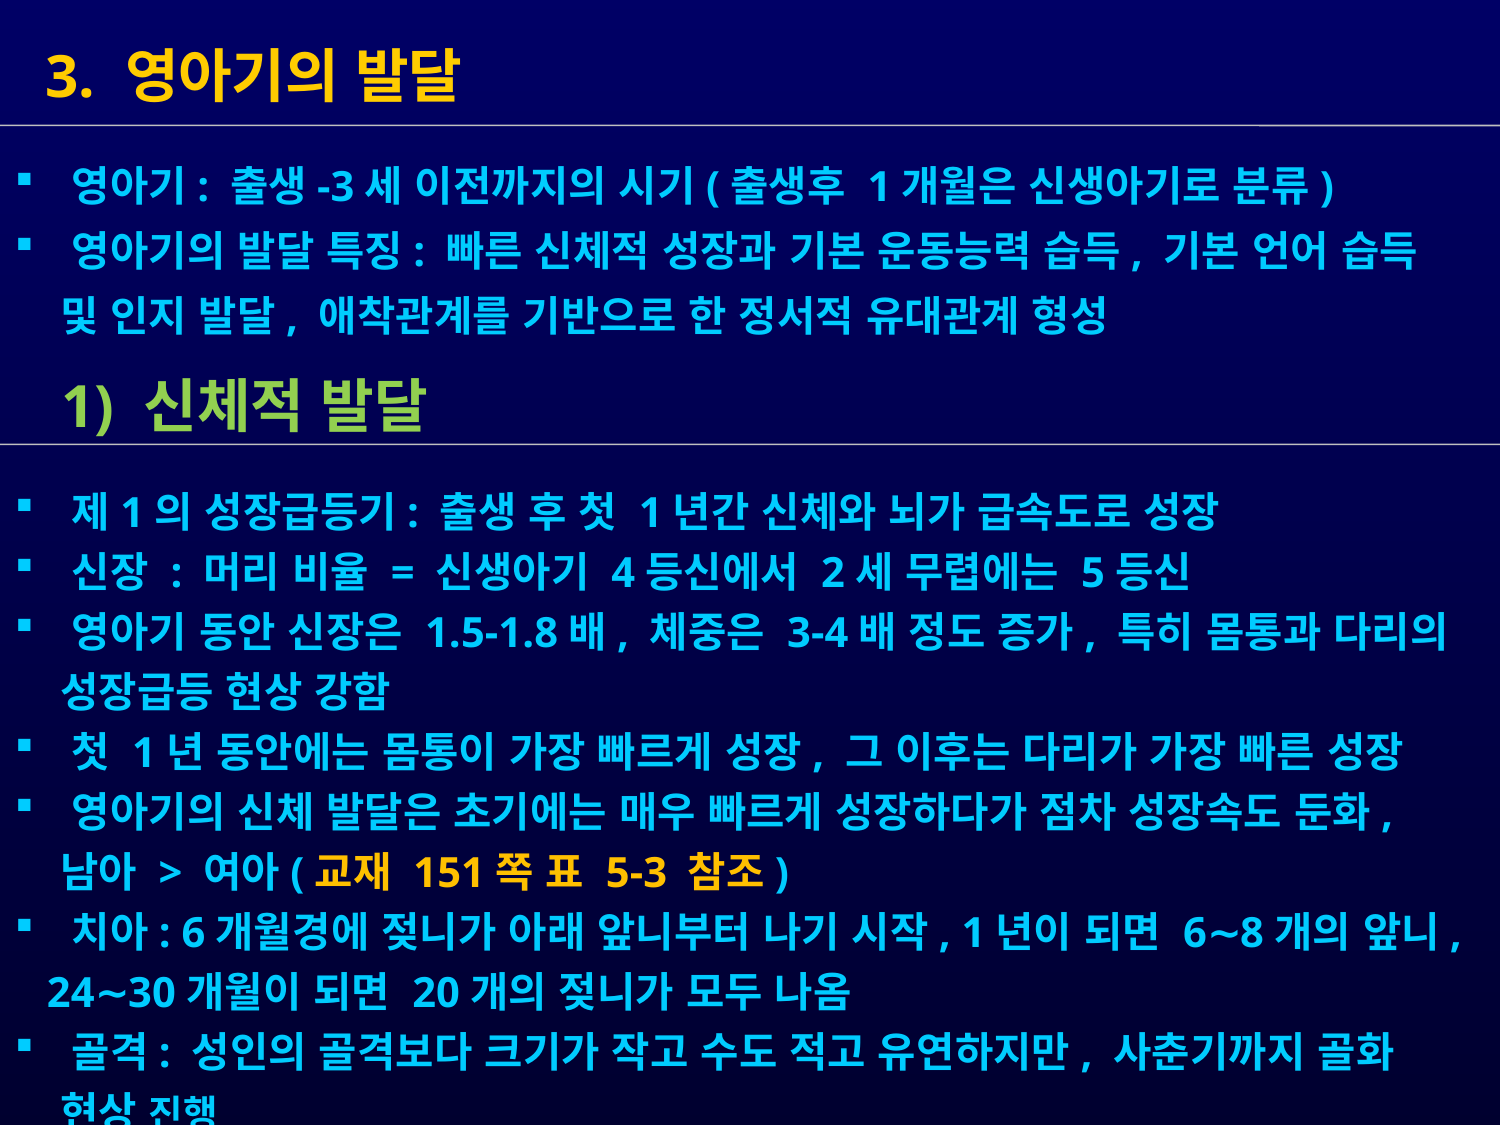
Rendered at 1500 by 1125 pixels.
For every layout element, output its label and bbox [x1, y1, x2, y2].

text_box [0, 31, 1500, 1125]
